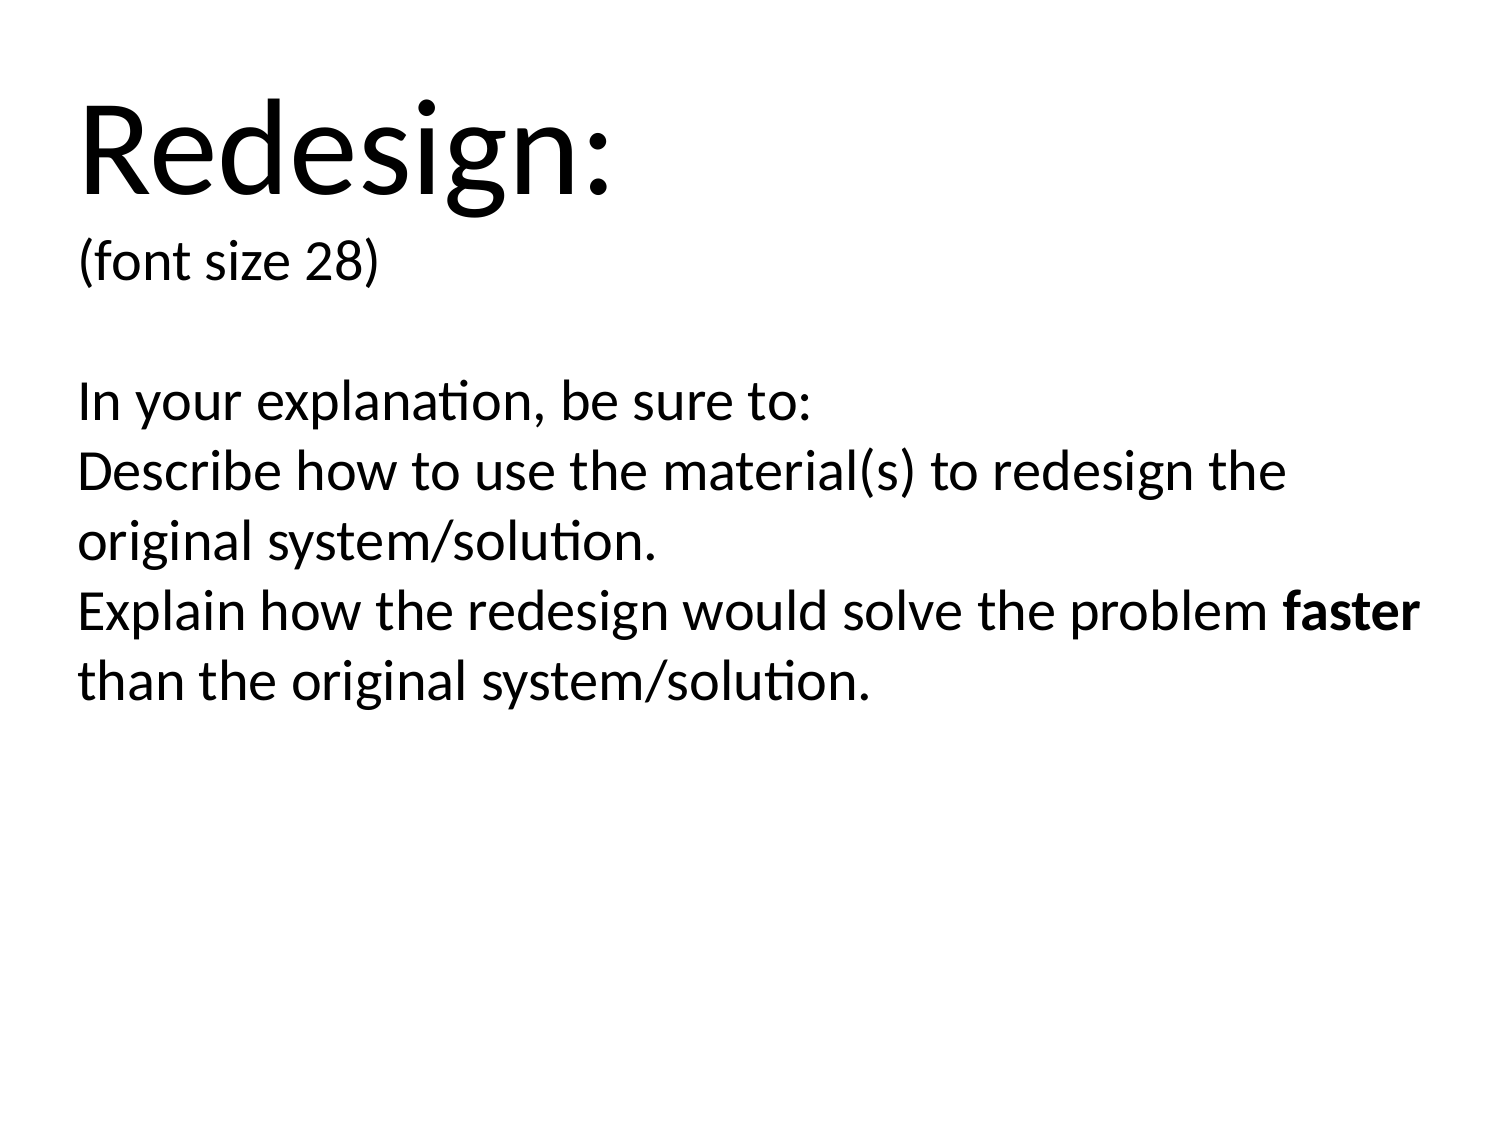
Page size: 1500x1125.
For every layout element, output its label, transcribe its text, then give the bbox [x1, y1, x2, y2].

text_box Redesign: (font size 28) In your explanation, be sure to: Describe how to use the material(s) to redesign the original system/solution. Explain how the redesign would solve the problem faster than the original system/solution. [62, 50, 1450, 880]
